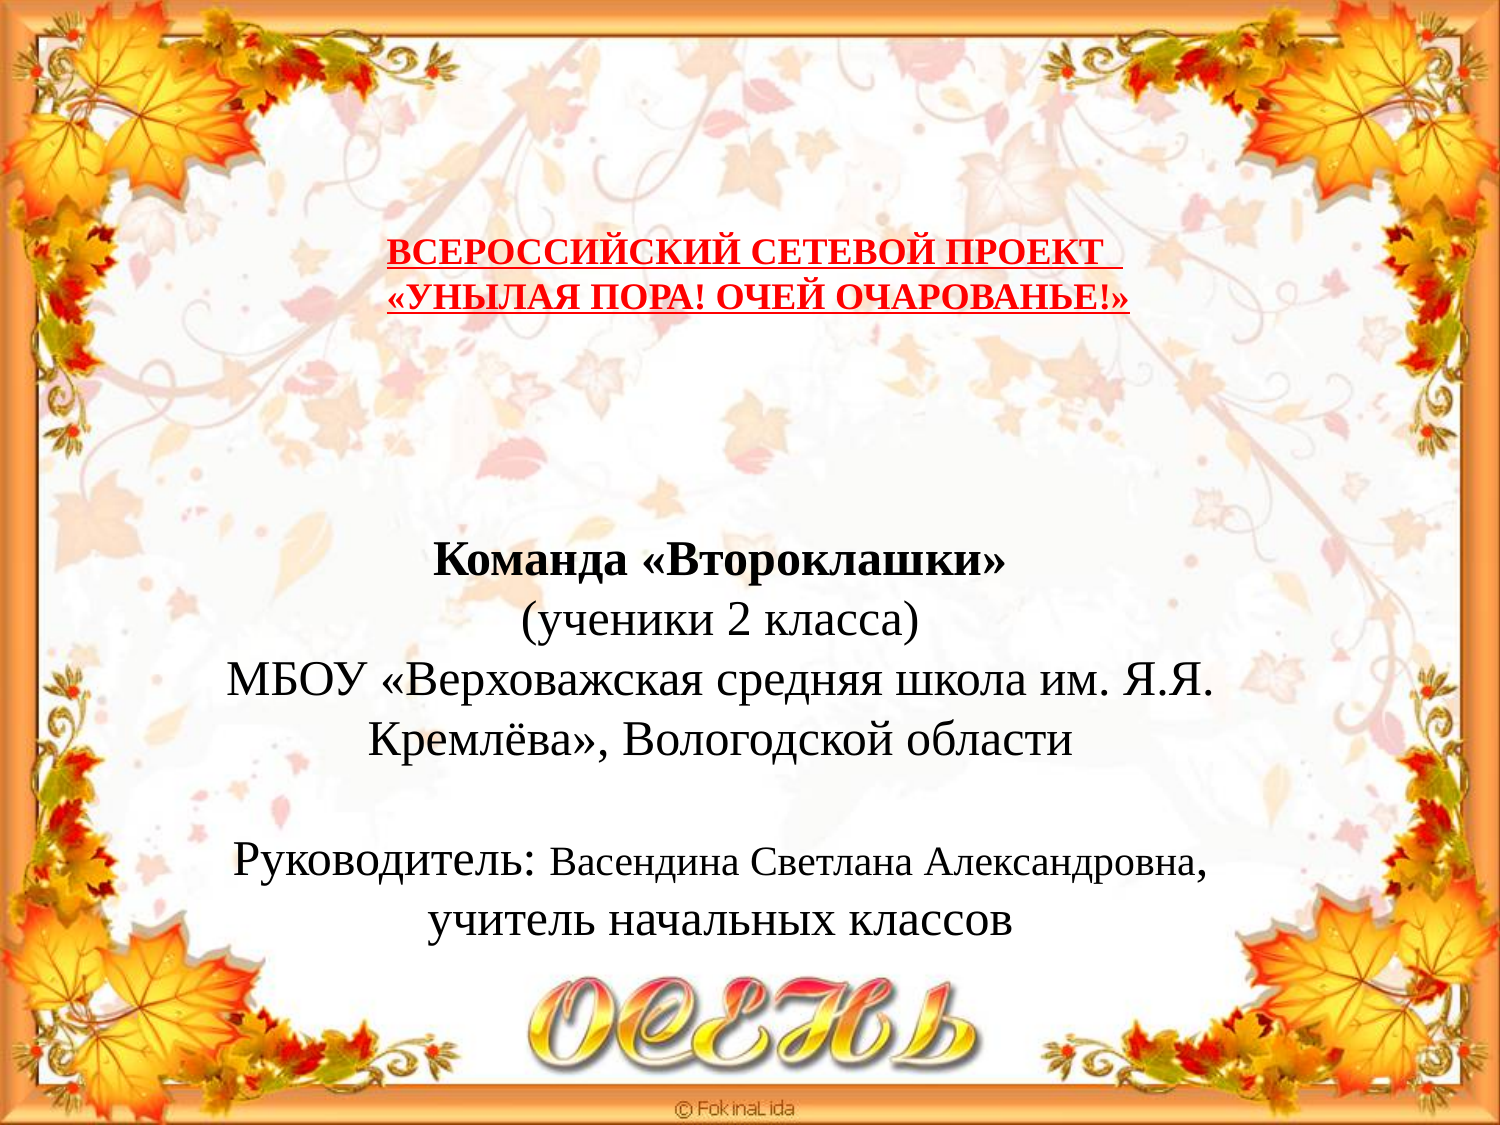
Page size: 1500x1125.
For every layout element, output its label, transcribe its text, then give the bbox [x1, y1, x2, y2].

list Команда «Второклашки» (ученики 2 класса) МБОУ «Верховажская средняя школа им. Я.Я. Кремлёва», Вологодской области Руководитель: Васендина Светлана Александровна, учитель начальных классов [206, 503, 1235, 953]
title Всероссийский сетевой проект «Унылая пора! Очей очарованье!» [371, 219, 1406, 374]
picture [0, 0, 1500, 1125]
